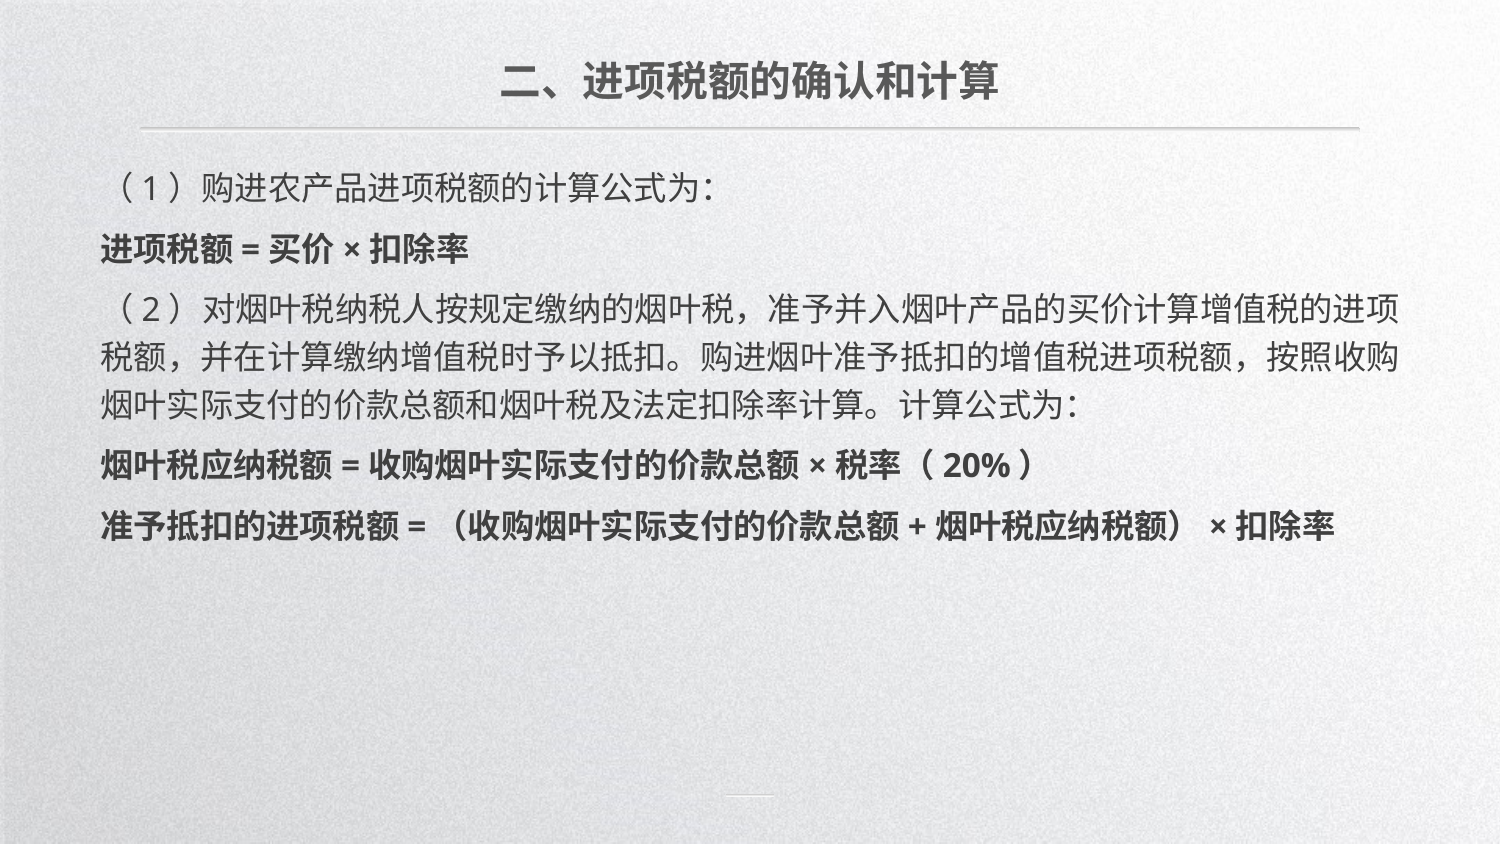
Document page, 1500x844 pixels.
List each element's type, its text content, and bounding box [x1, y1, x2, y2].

picture [0, 0, 1500, 844]
text_box 二、进项税额的确认和计算 [460, 49, 1039, 111]
text_box （1）购进农产品进项税额的计算公式为： 进项税额=买价×扣除率 （2）对烟叶税纳税人按规定缴纳的烟叶税，准予并入烟叶产品的买价计算增值税的进项税额，并在计算缴纳增值税时予以抵扣。购进烟叶准予抵扣的增值税进项税额，按照收购烟叶实际支付的价款总额和烟叶税及法定扣除率计算。计算公式为： 烟叶税应纳税额=收购烟叶实际支付的价款总额×税率（20%） 准予抵扣的进项税额=（收购烟叶实际支付的价款总额+烟叶税应纳税额）×扣除率 [100, 159, 1400, 666]
